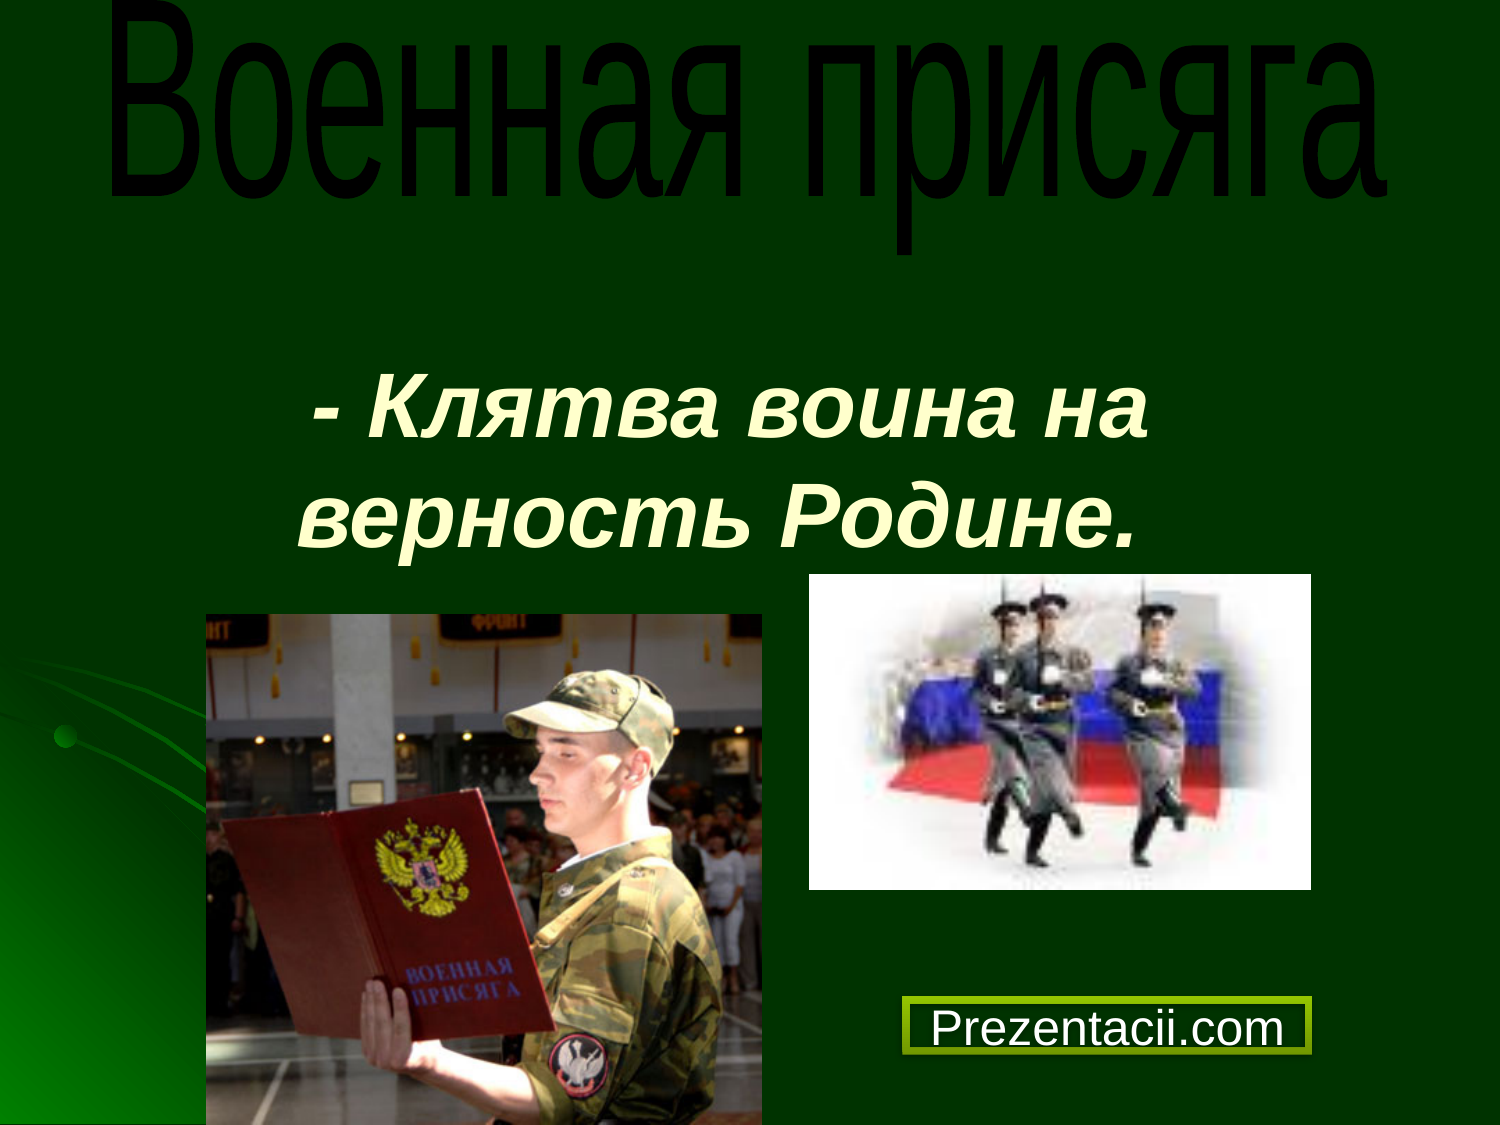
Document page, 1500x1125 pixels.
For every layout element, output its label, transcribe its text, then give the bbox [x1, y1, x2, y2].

text_box Prezentacii.com [902, 996, 1313, 1055]
picture [808, 573, 1312, 891]
subtitle - Клятва воина на верность Родине. [206, 337, 1257, 626]
picture [206, 614, 762, 1125]
